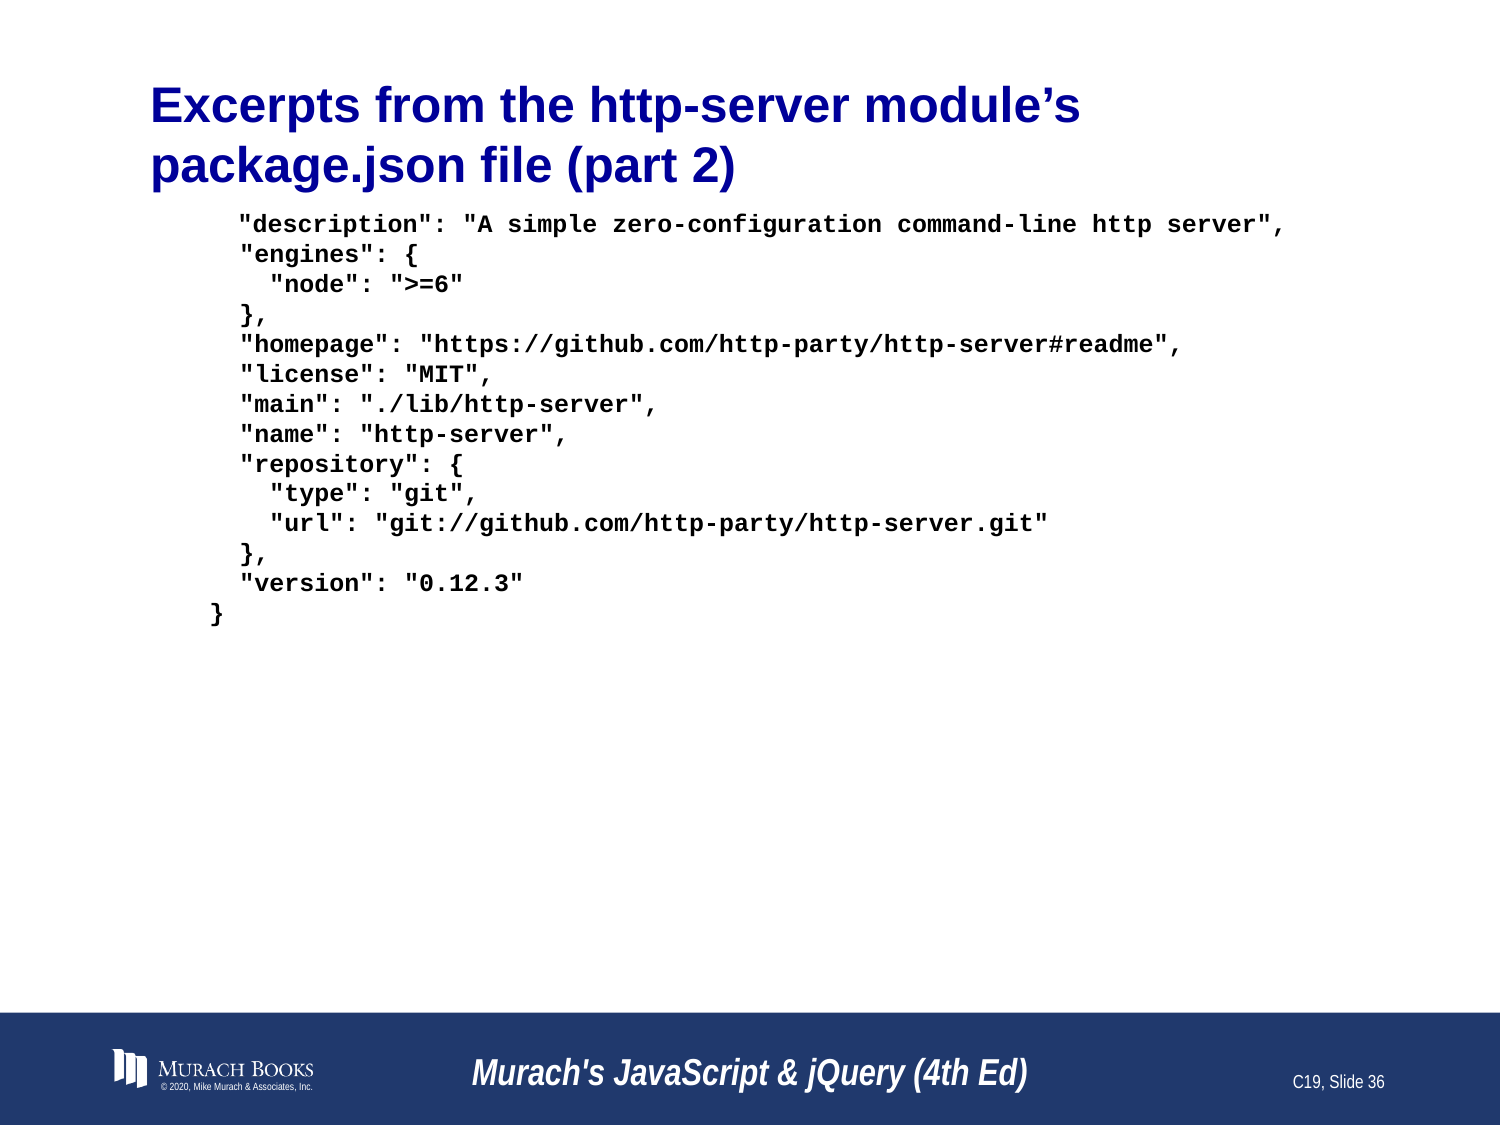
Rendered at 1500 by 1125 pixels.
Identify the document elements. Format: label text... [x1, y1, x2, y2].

slide_number C19, Slide 36 [1087, 1025, 1400, 1100]
slide_number Murach's JavaScript & jQuery (4th Ed) [463, 1025, 1050, 1100]
list "description": "A simple zero-configuration command-line http server", "engines": { "node": ">=6" }, "homepage": "https://github.com/http-party/http-server#readme", "license": "MIT", "main": "./lib/http-server", "name": "http-server", "repository": { "type": "git", "url": "git://github.com/http-party/http-server.git" }, "version": "0.12.3" } [137, 200, 1350, 1000]
footer © 2020, Mike Murach & Associates, Inc. [12, 1025, 463, 1100]
title Excerpts from the http-server module’s package.json file (part 2) [150, 72, 1350, 194]
